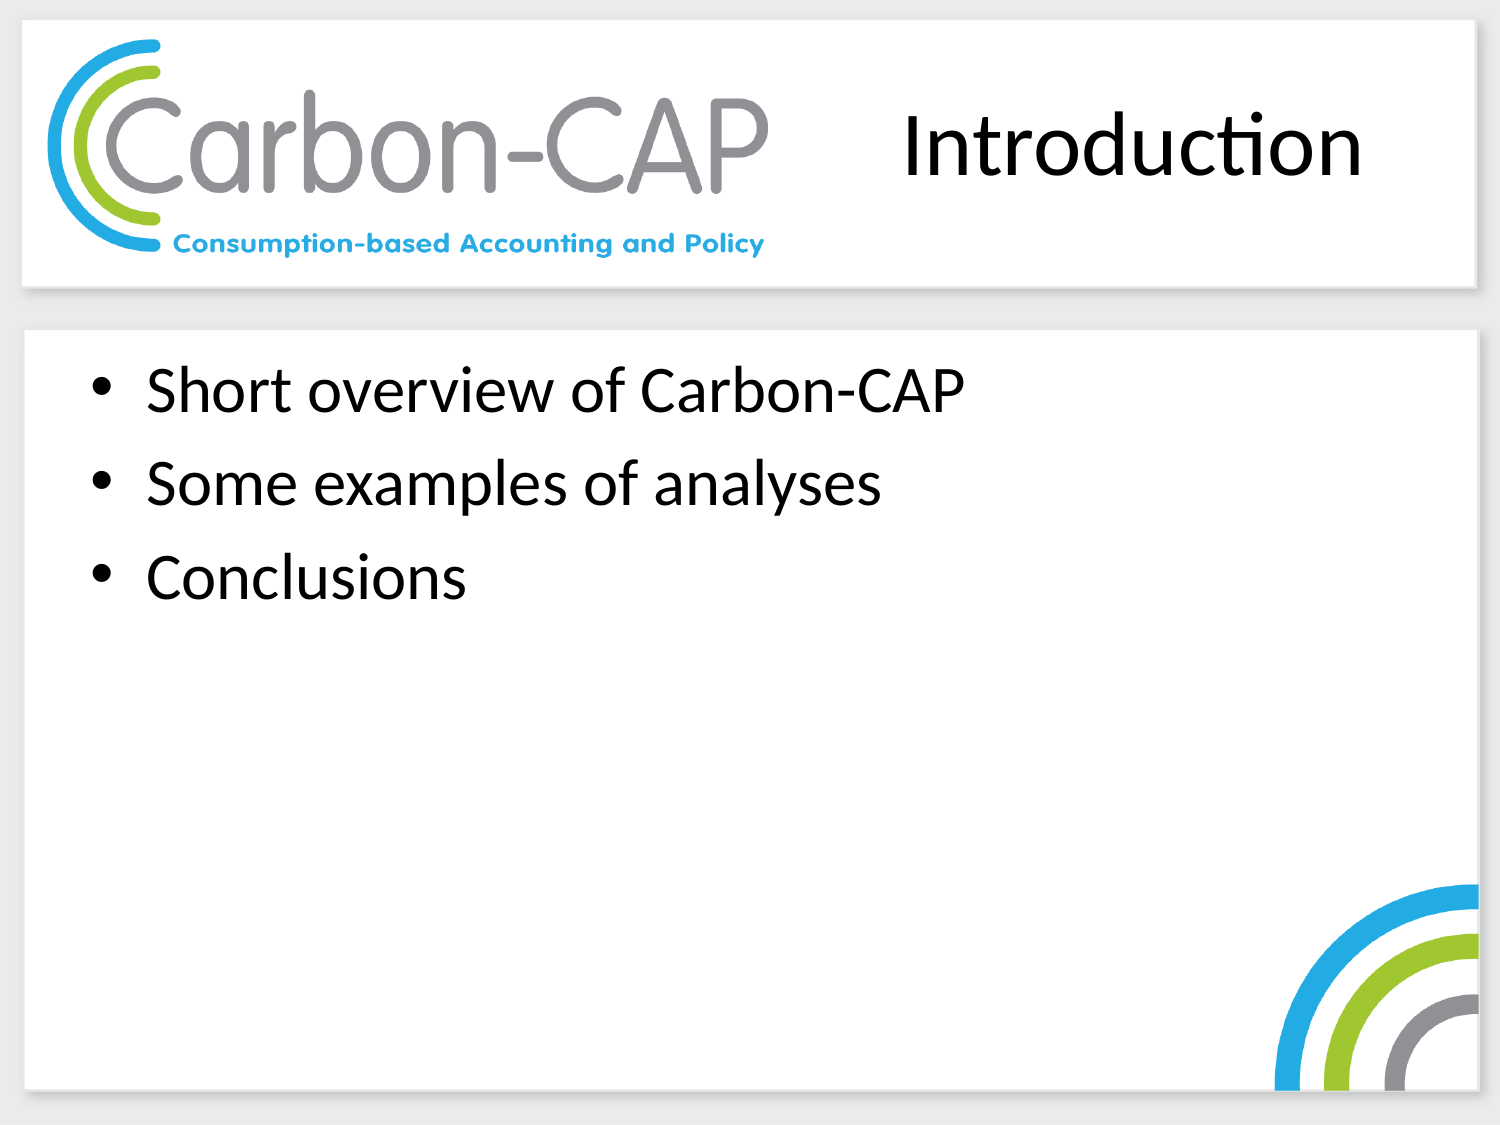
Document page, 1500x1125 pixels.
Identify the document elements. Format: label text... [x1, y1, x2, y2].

picture [0, 0, 1500, 1125]
title Introduction [843, 45, 1424, 233]
list Short overview of Carbon-CAP Some examples of analyses Conclusions [75, 338, 1425, 1047]
